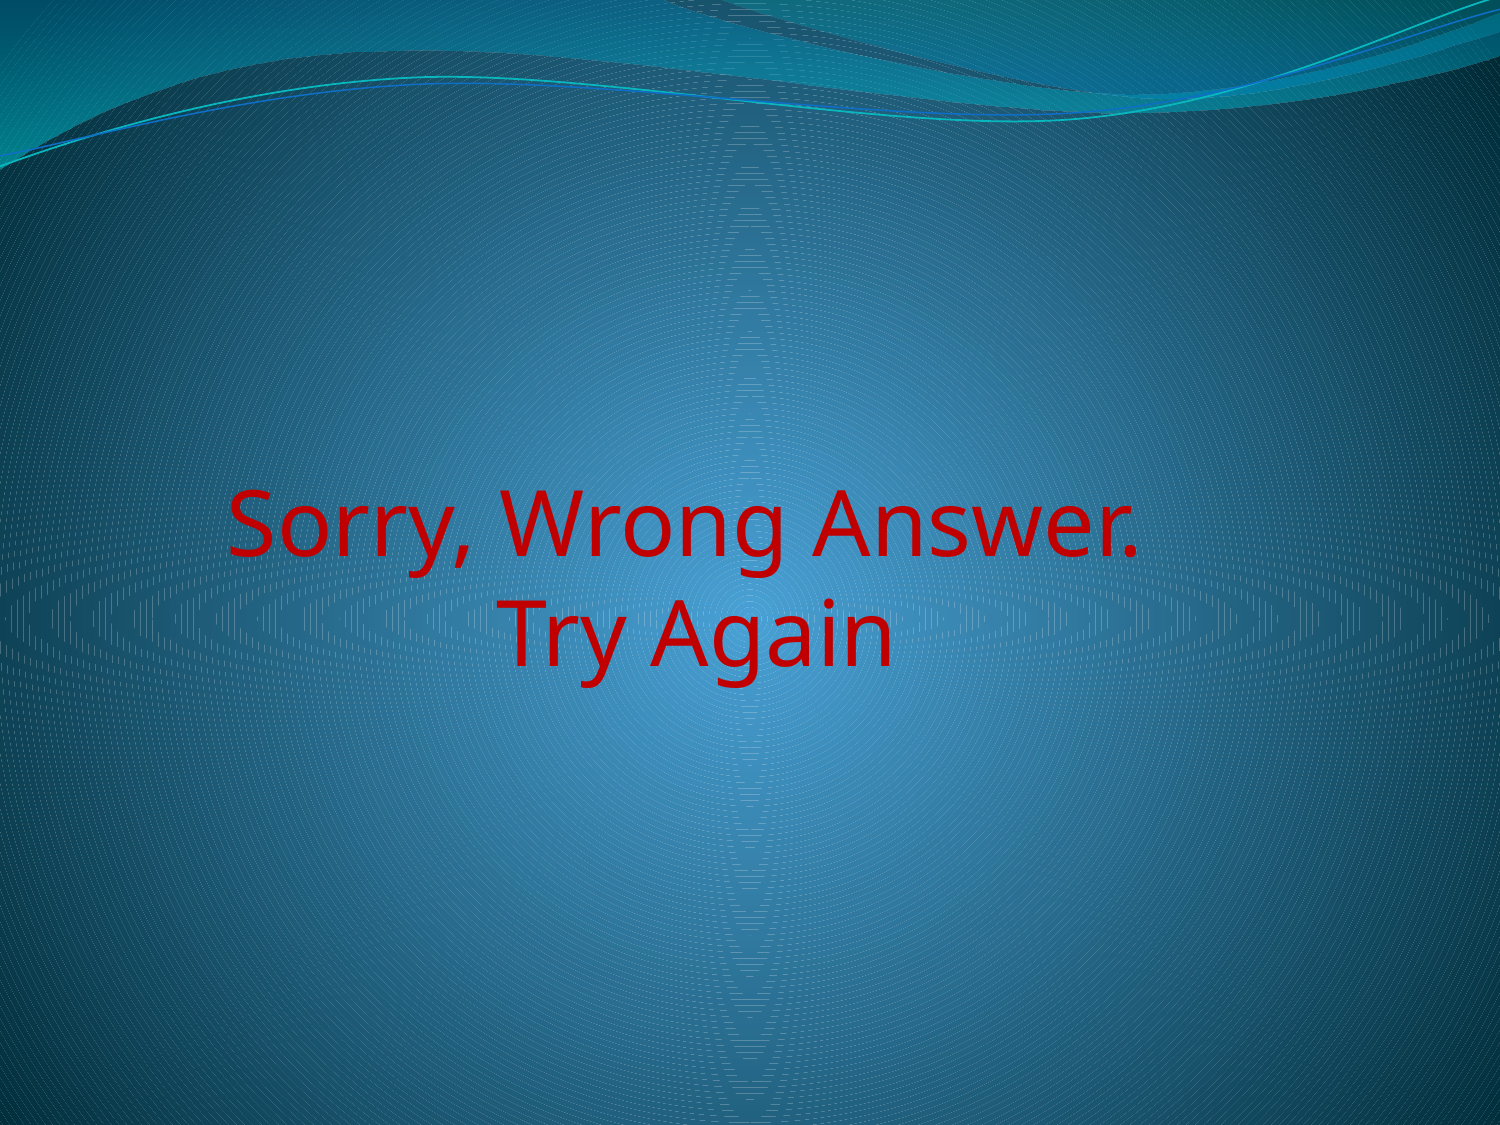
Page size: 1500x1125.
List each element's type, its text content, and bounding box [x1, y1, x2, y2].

text_box Sorry, Wrong Answer. Try Again [105, 456, 1289, 692]
